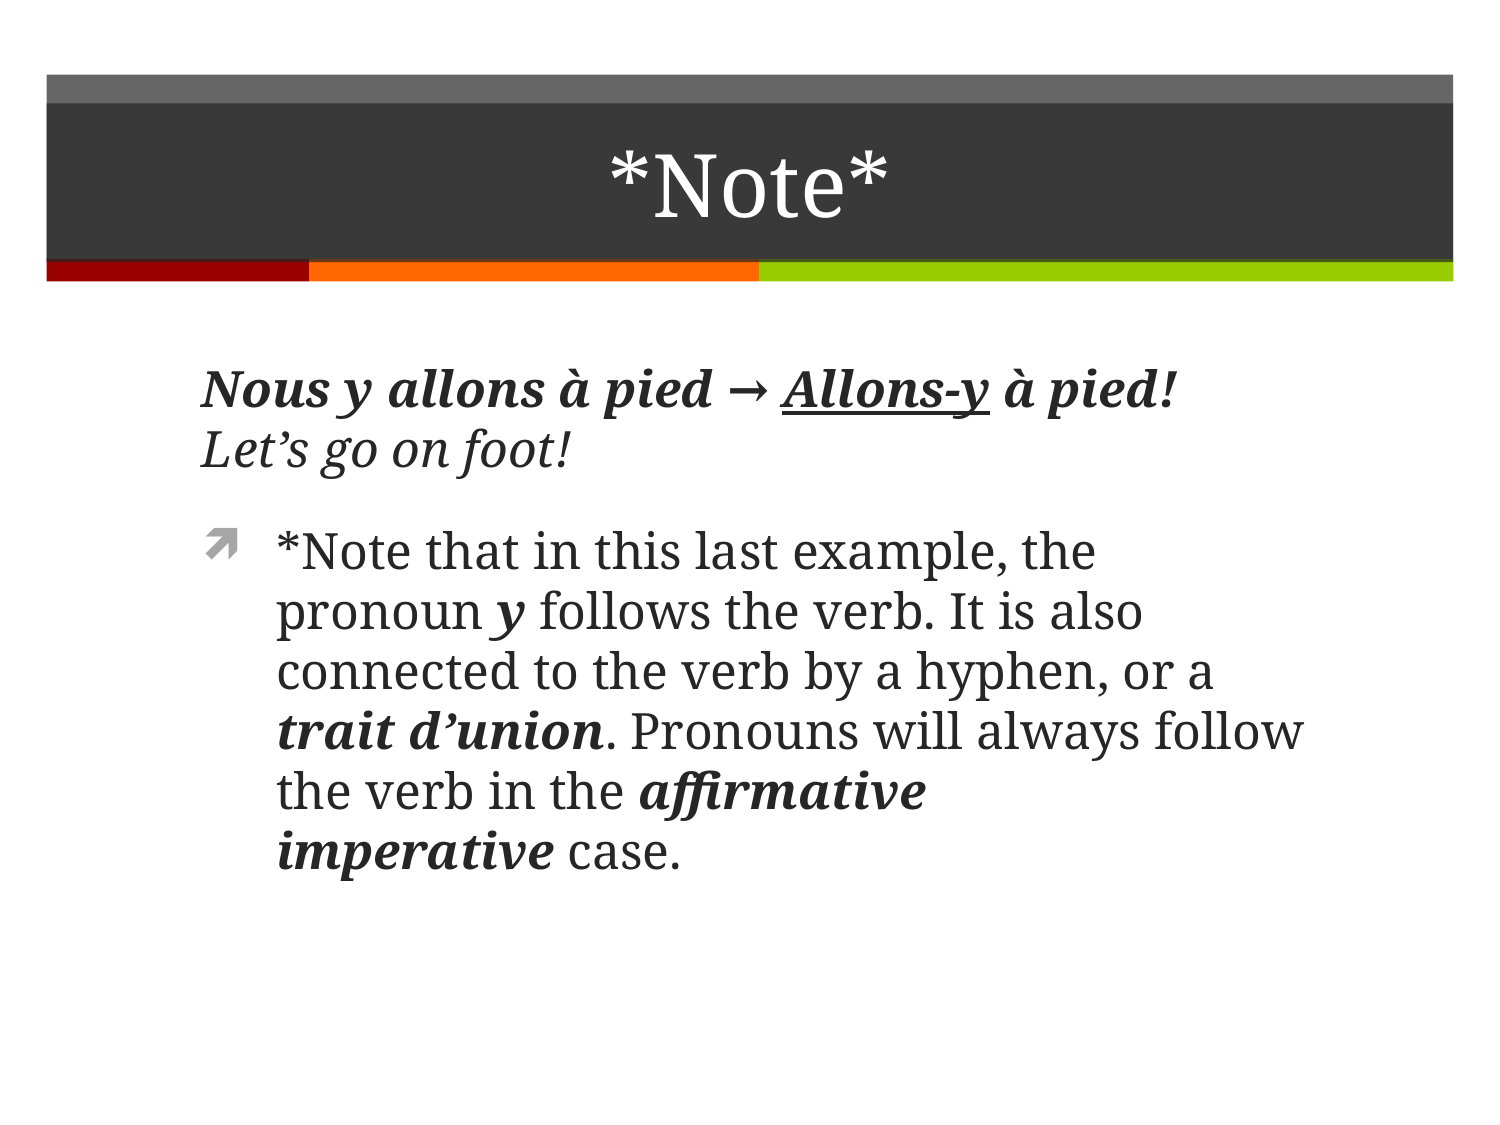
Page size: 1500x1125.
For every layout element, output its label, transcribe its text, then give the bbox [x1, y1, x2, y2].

list Nous y allons à pied → Allons-y à pied! Let’s go on foot! *Note that in this last example, the pronoun y follows the verb. It is also connected to the verb by a hyphen, or a trait d’union. Pronouns will always follow the verb in the affirmative imperative case. [186, 350, 1348, 1005]
title *Note* [46, 103, 1454, 263]
